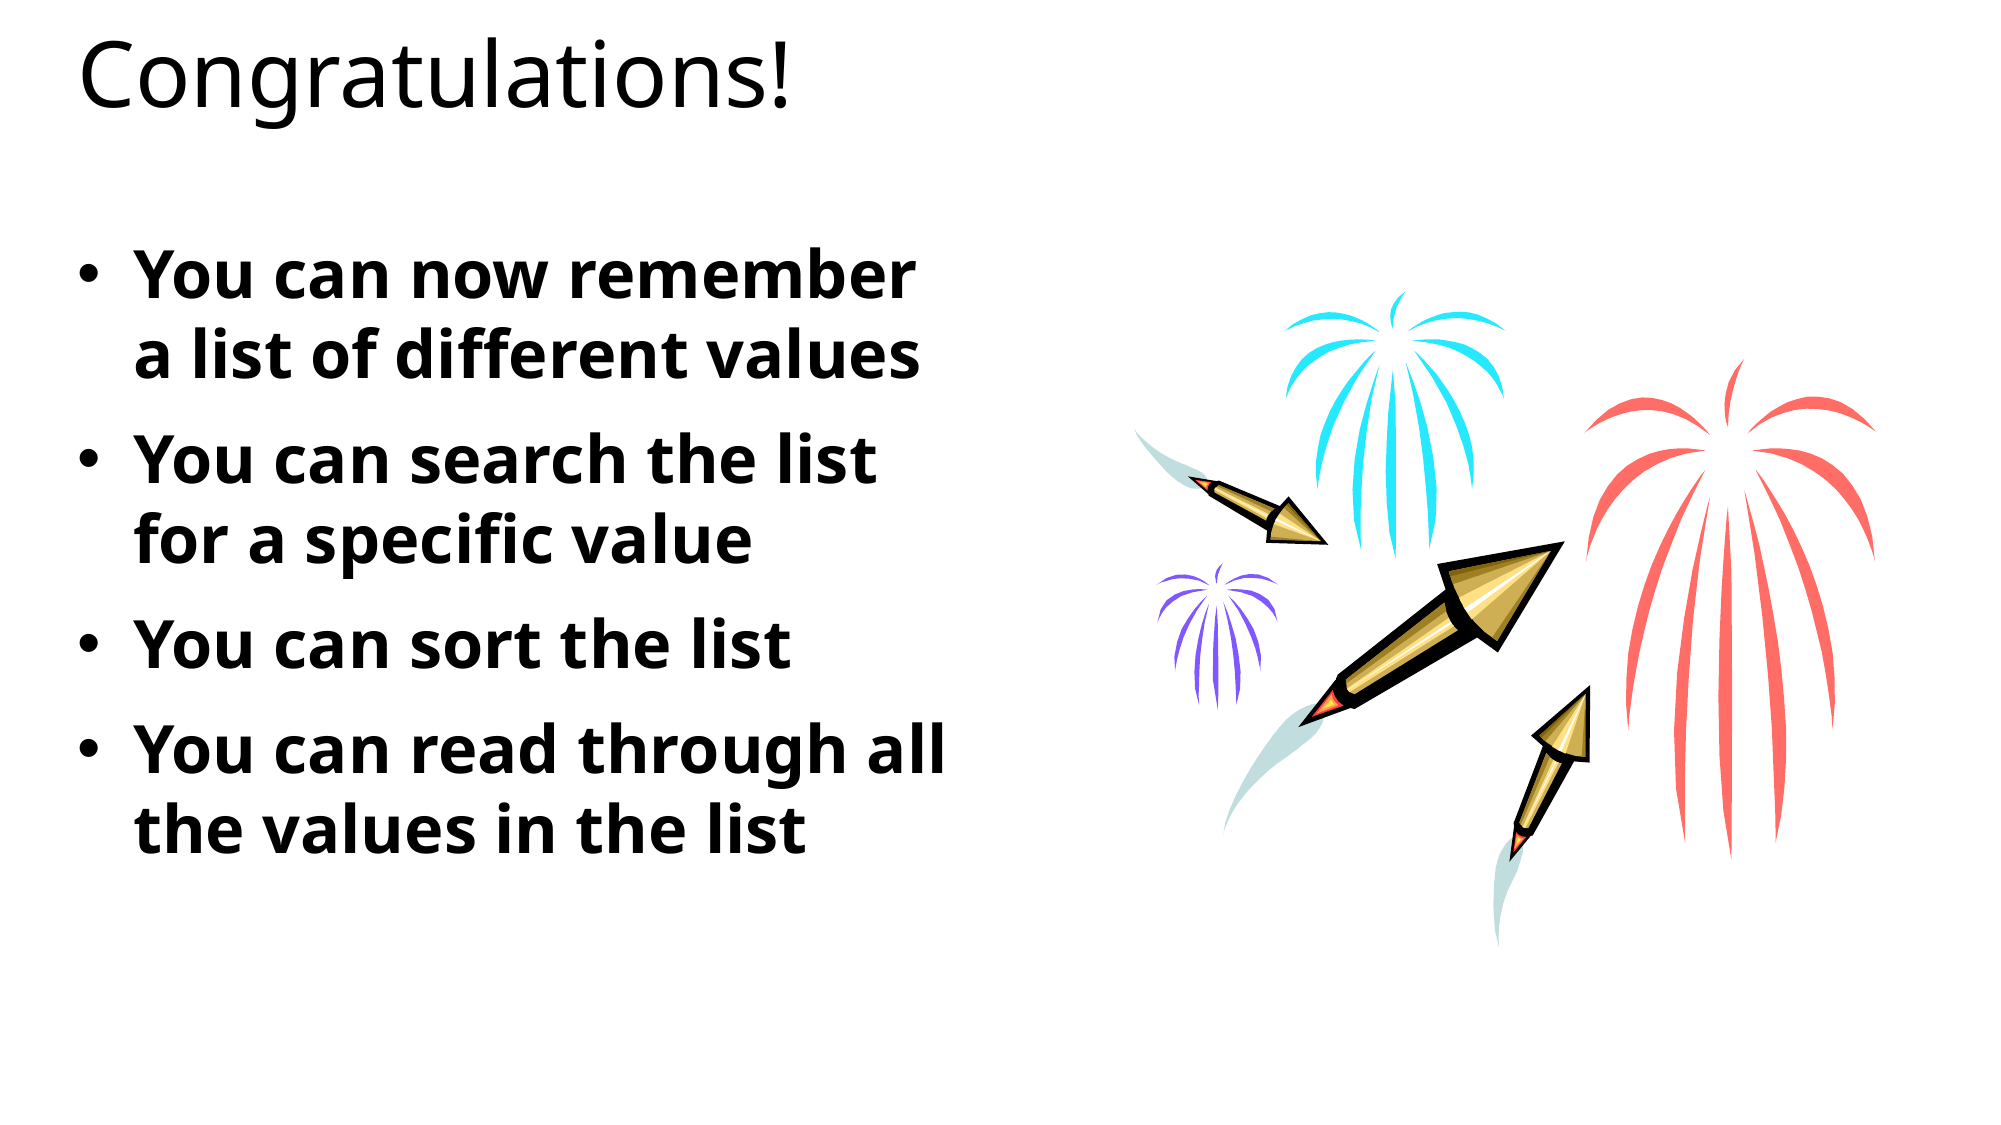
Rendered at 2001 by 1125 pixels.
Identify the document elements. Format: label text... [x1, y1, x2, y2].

title Congratulations! [62, 29, 1953, 205]
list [1134, 287, 1877, 949]
list You can now remember a list of different values You can search the list for a specific value You can sort the list You can read through all the values in the list [62, 224, 984, 1038]
